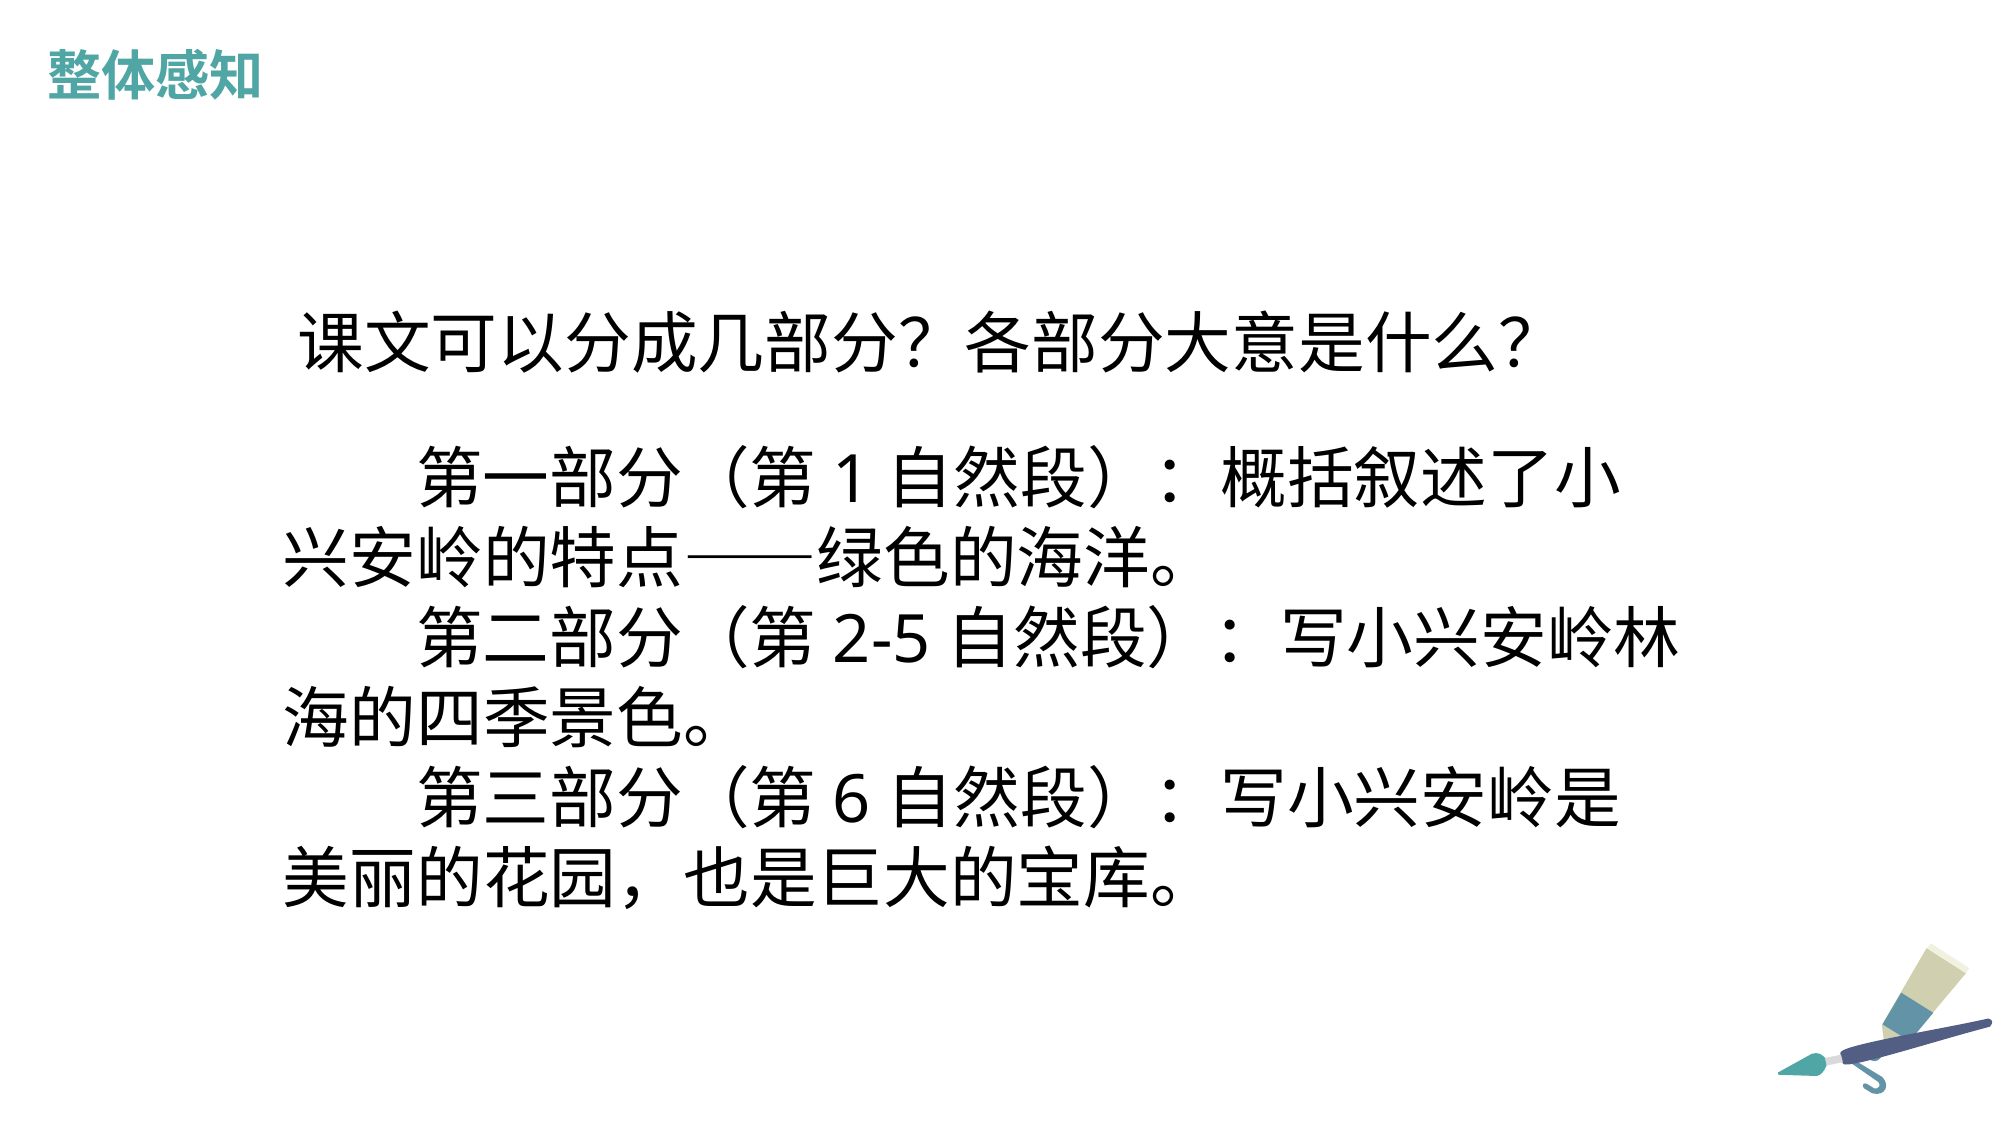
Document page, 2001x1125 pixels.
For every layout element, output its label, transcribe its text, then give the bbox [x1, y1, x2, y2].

text_box 课文可以分成几部分？各部分大意是什么？ [277, 290, 1571, 391]
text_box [1811, 945, 1974, 1125]
text_box 整体感知 [32, 33, 347, 114]
text_box 第一部分（第1自然段）：概括叙述了小兴安岭的特点——绿色的海洋。 第二部分（第2-5自然段）：写小兴安岭林海的四季景色。 第三部分（第6自然段）：写小兴安岭是美丽的花园，也是巨大的宝库。 [262, 425, 1704, 1006]
